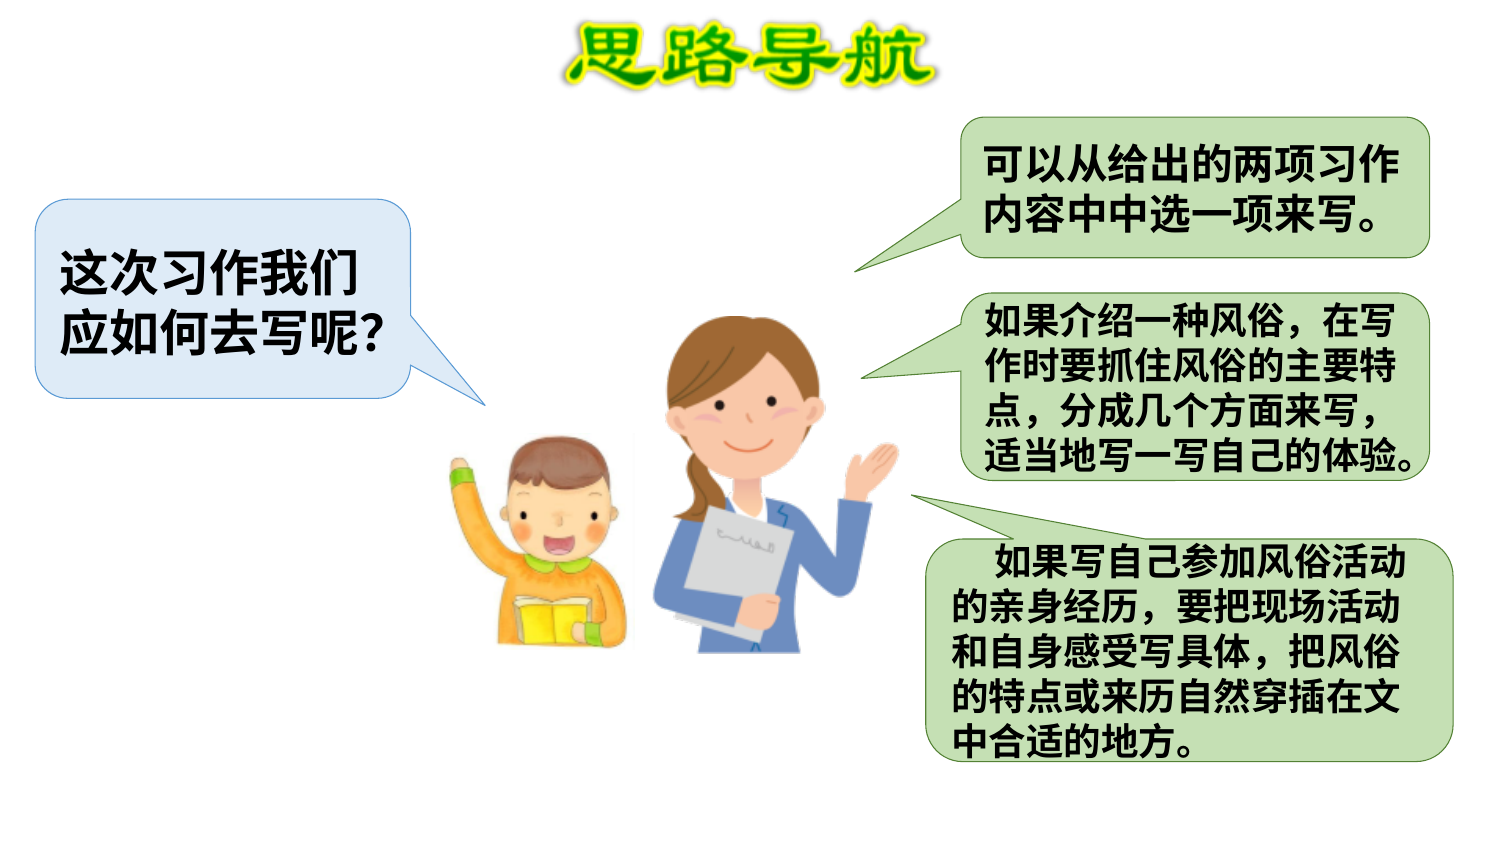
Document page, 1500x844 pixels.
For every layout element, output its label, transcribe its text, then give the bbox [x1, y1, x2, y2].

picture [445, 316, 943, 657]
text_box 如果介绍一种风俗，在写作时要抓住风俗的主要特点，分成几个方面来写，适当地写一写自己的体验。 [943, 292, 1431, 482]
text_box 这次习作我们应如何去写呢？ [34, 198, 486, 407]
picture [498, 0, 1001, 110]
text_box 如果写自己参加风俗活动的亲身经历，要把现场活动和自身感受写具体，把风俗的特点或来历自然穿插在文中合适的地方。 [925, 500, 1454, 763]
text_box 可以从给出的两项习作内容中中选一项来写。 [854, 116, 1431, 273]
